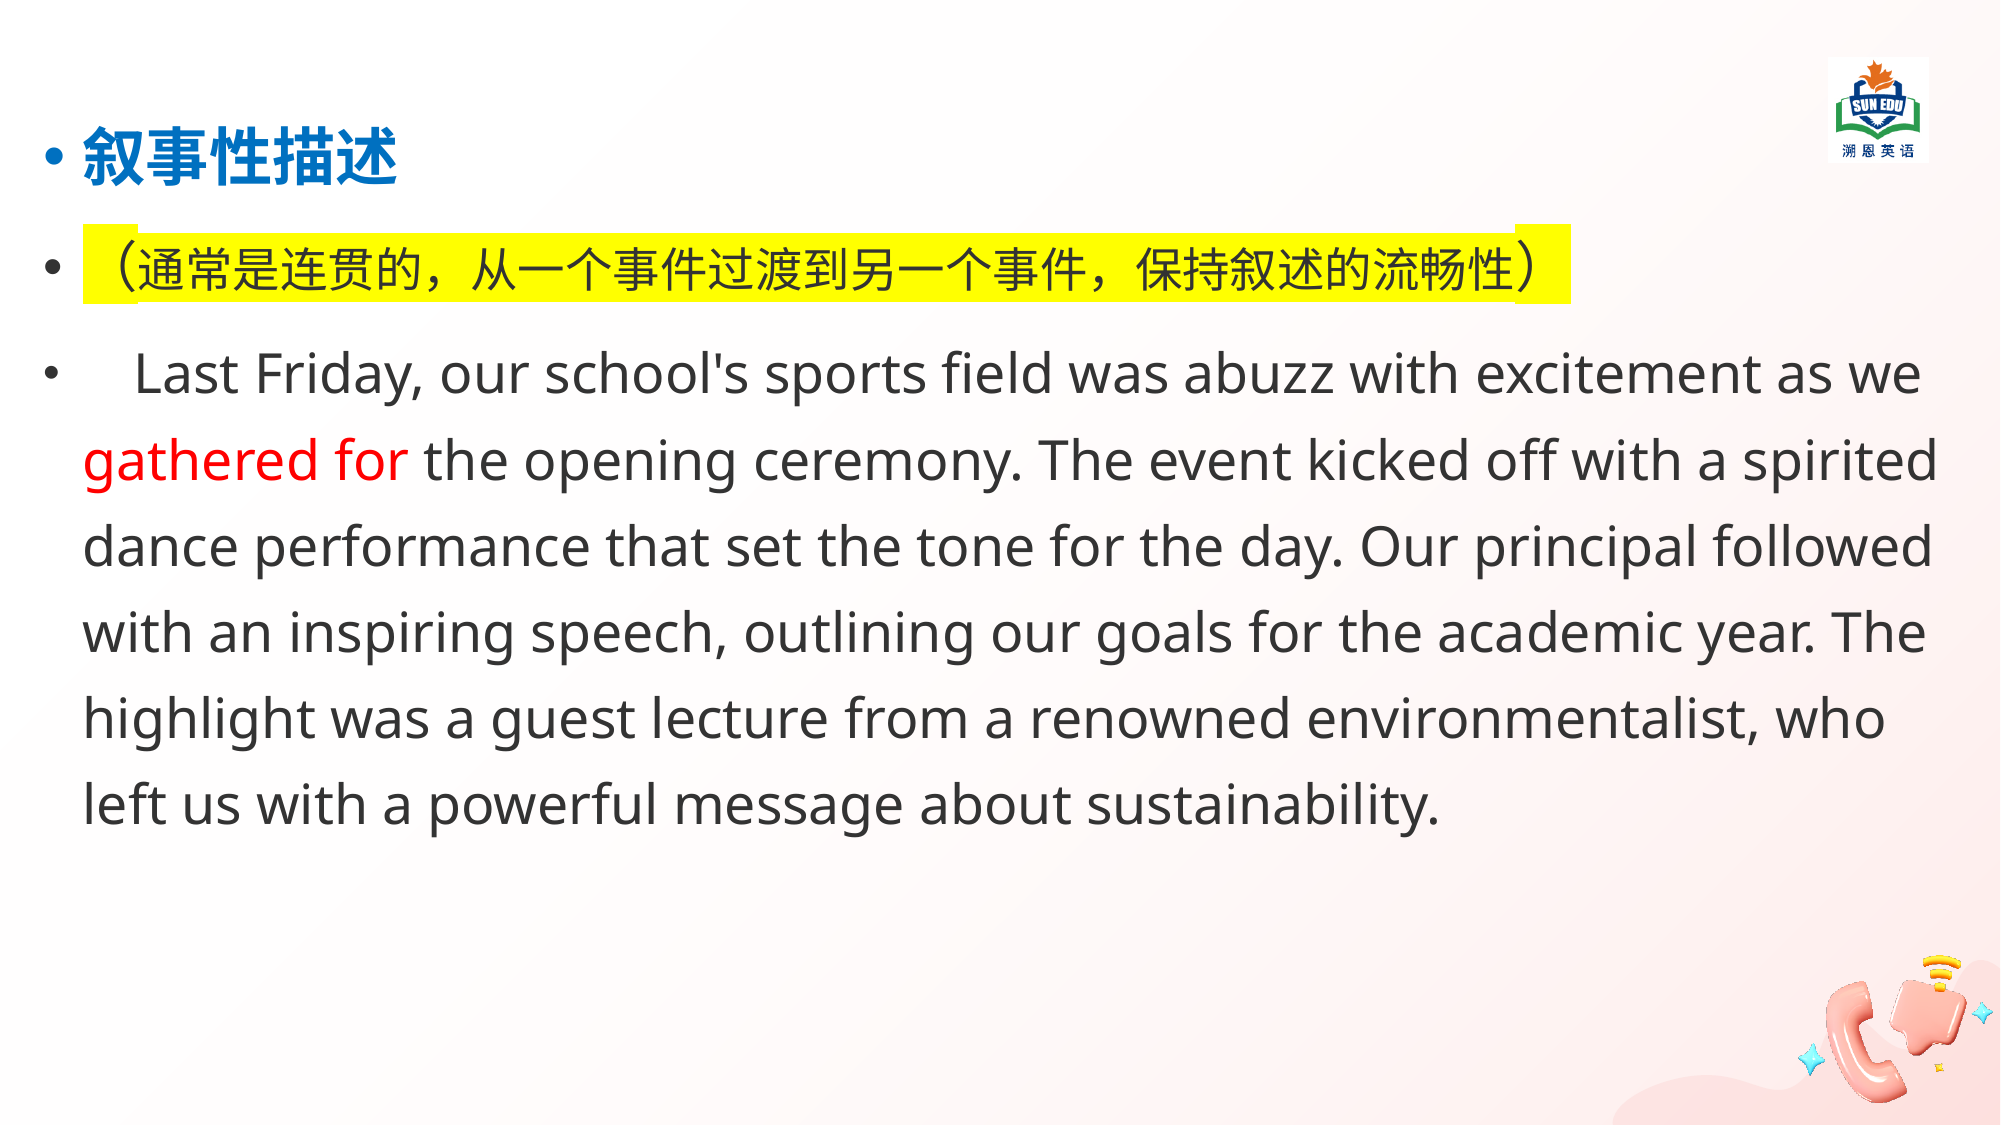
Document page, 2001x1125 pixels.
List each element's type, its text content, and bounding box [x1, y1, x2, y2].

text_box 叙事性描述 （通常是连贯的，从一个事件过渡到另一个事件，保持叙述的流畅性） Last Friday, our school's sports field was abuzz with excitement as we gathered for the opening ceremony. The event kicked off with a spirited dance performance that set the tone for the day. Our principal followed with an inspiring speech, outlining our goals for the academic year. The highlight was a guest lecture from a renowned environmentalist, who left us with a powerful message about sustainability. [43, 94, 1947, 894]
picture [1828, 57, 1929, 94]
picture [1794, 945, 1993, 1111]
